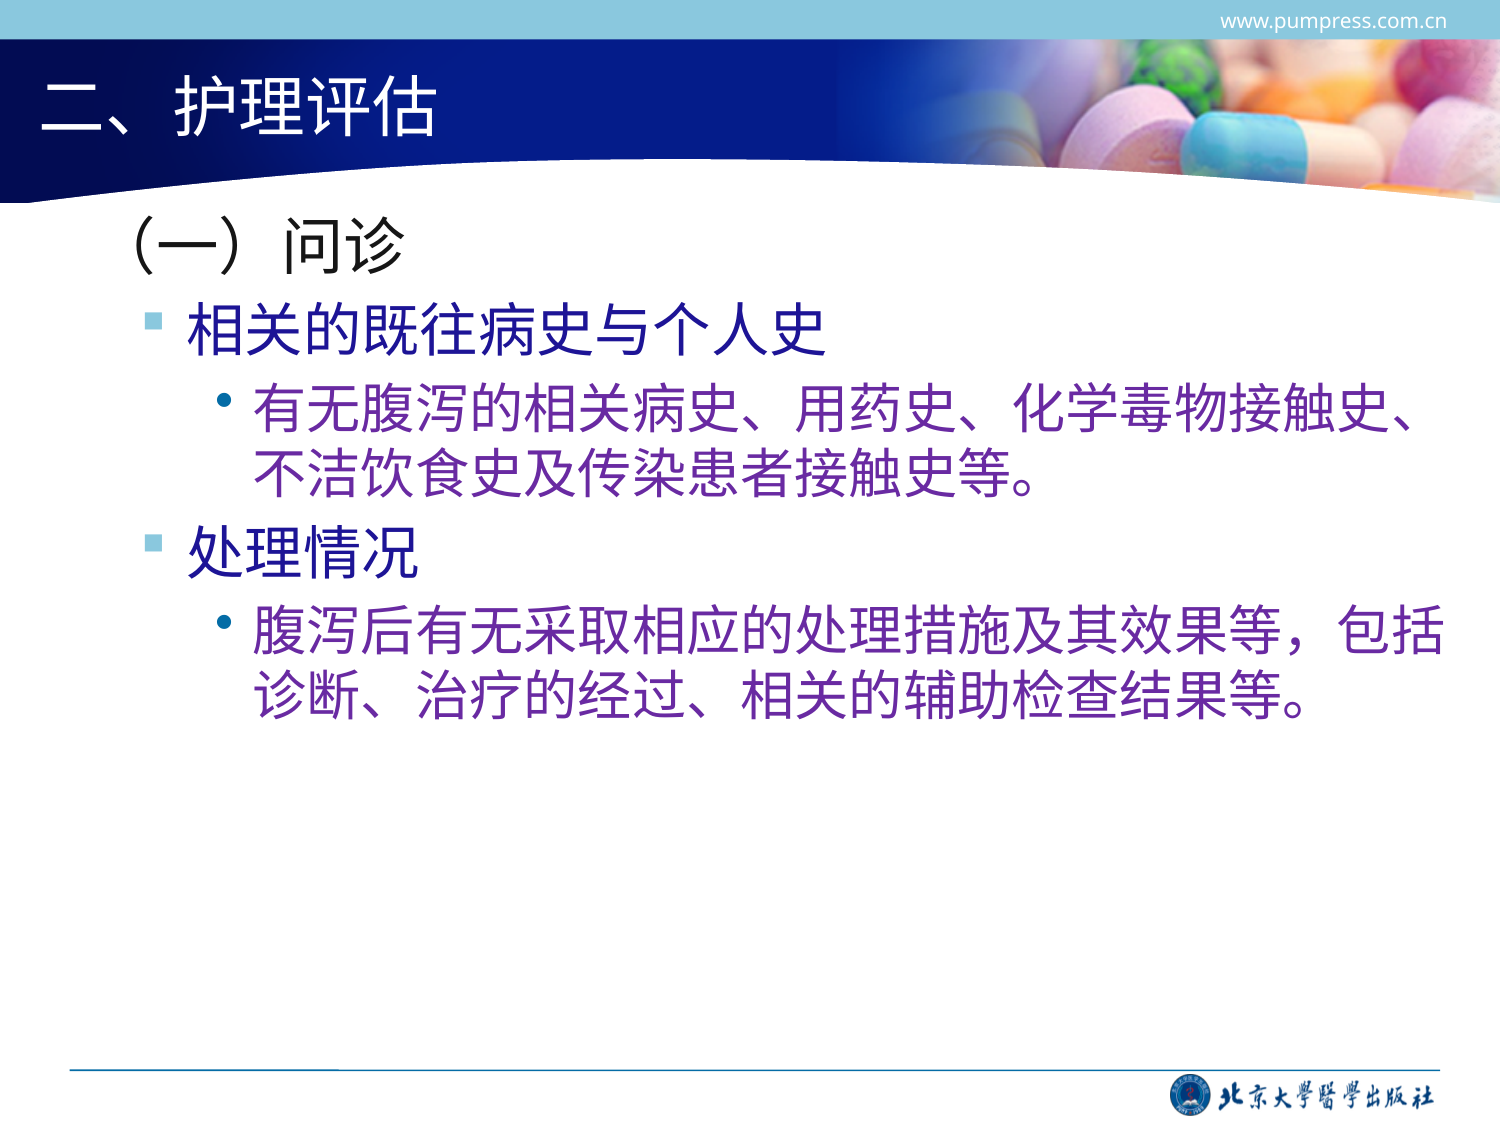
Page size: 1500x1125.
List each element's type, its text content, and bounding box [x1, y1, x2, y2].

picture [1170, 1074, 1436, 1118]
title 二、护理评估 [23, 58, 1349, 152]
picture [0, 40, 1500, 203]
list （一）问诊 相关的既往病史与个人史 有无腹泻的相关病史、用药史、化学毒物接触史、不洁饮食史及传染患者接触史等。 处理情况 腹泻后有无采取相应的处理措施及其效果等，包括诊断、治疗的经过、相关的辅助检查结果等。 [49, 198, 1463, 1026]
slide_number www.pumpress.com.cn [1024, 0, 1463, 38]
